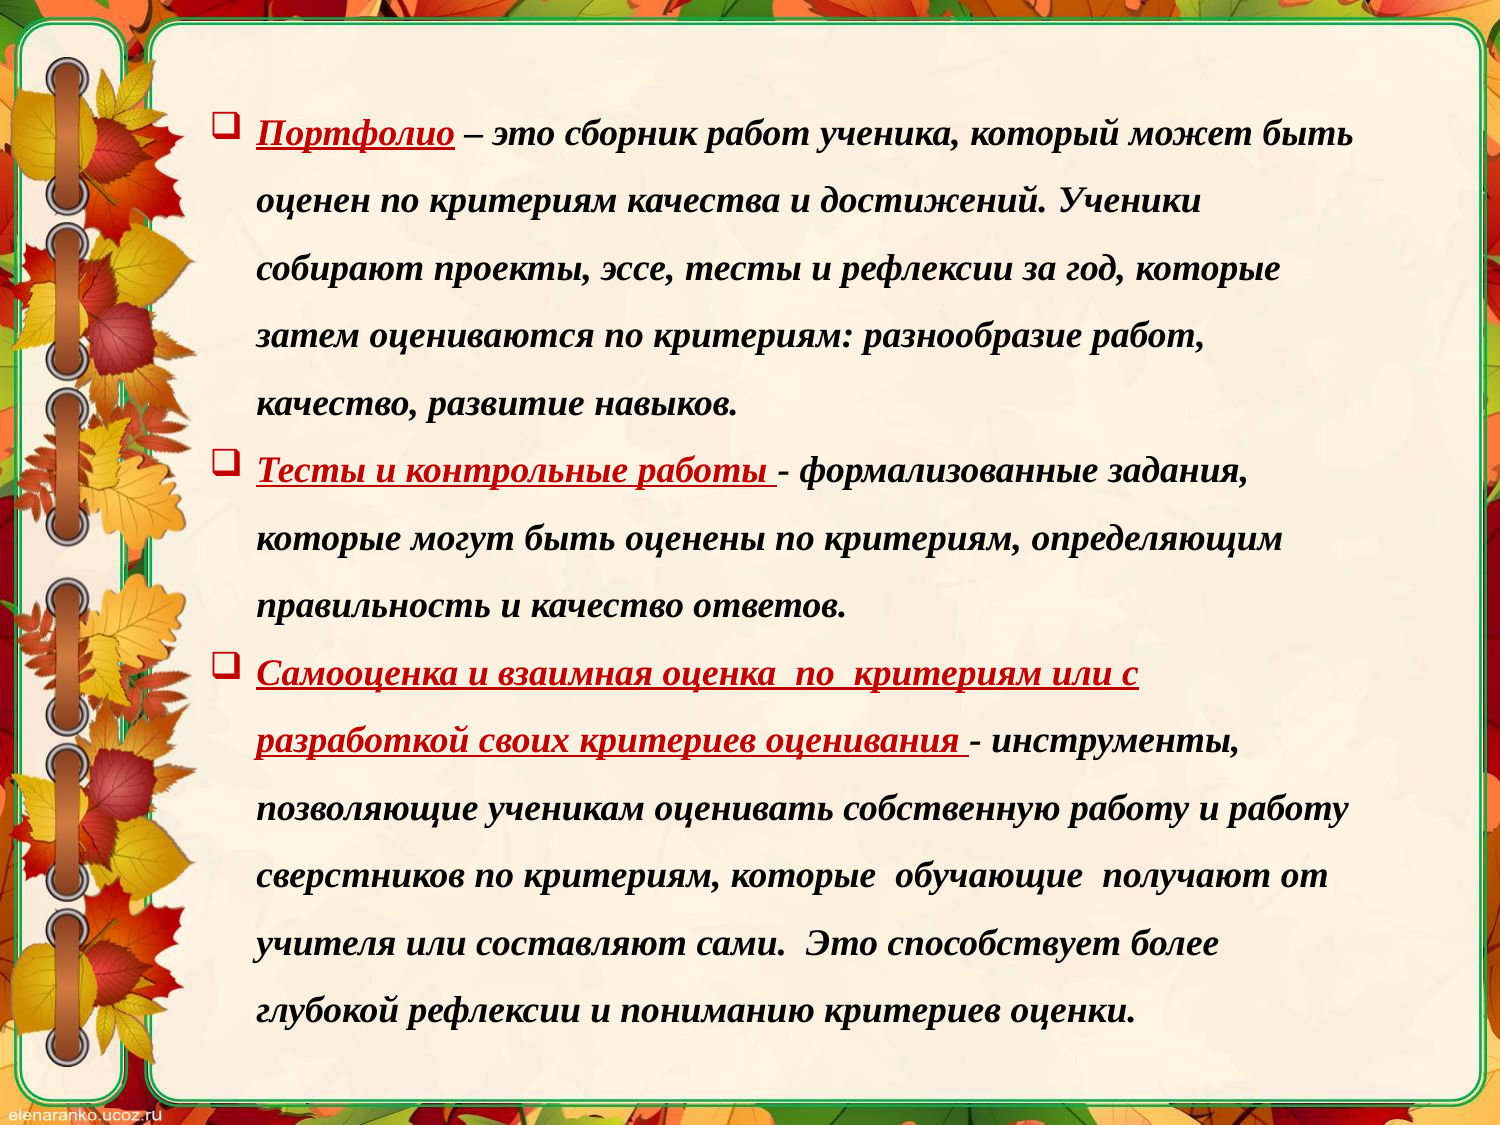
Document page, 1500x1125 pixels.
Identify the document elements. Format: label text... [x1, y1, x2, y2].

text_box Портфолио – это сборник работ ученика, который может быть оценен по критериям качества и достижений. Ученики собирают проекты, эссе, тесты и рефлексии за год, которые затем оцениваются по критериям: разнообразие работ, качество, развитие навыков. Тесты и контрольные работы - формализованные задания, которые могут быть оценены по критериям, определяющим правильность и качество ответов. Самооценка и взаимная оценка по критериям или с разработкой своих критериев оценивания - инструменты, позволяющие ученикам оценивать собственную работу и работу сверстников по критериям, которые обучающие получают от учителя или составляют сами. Это способствует более глубокой рефлексии и пониманию критериев оценки. [194, 78, 1376, 1125]
picture [0, 0, 1500, 1125]
